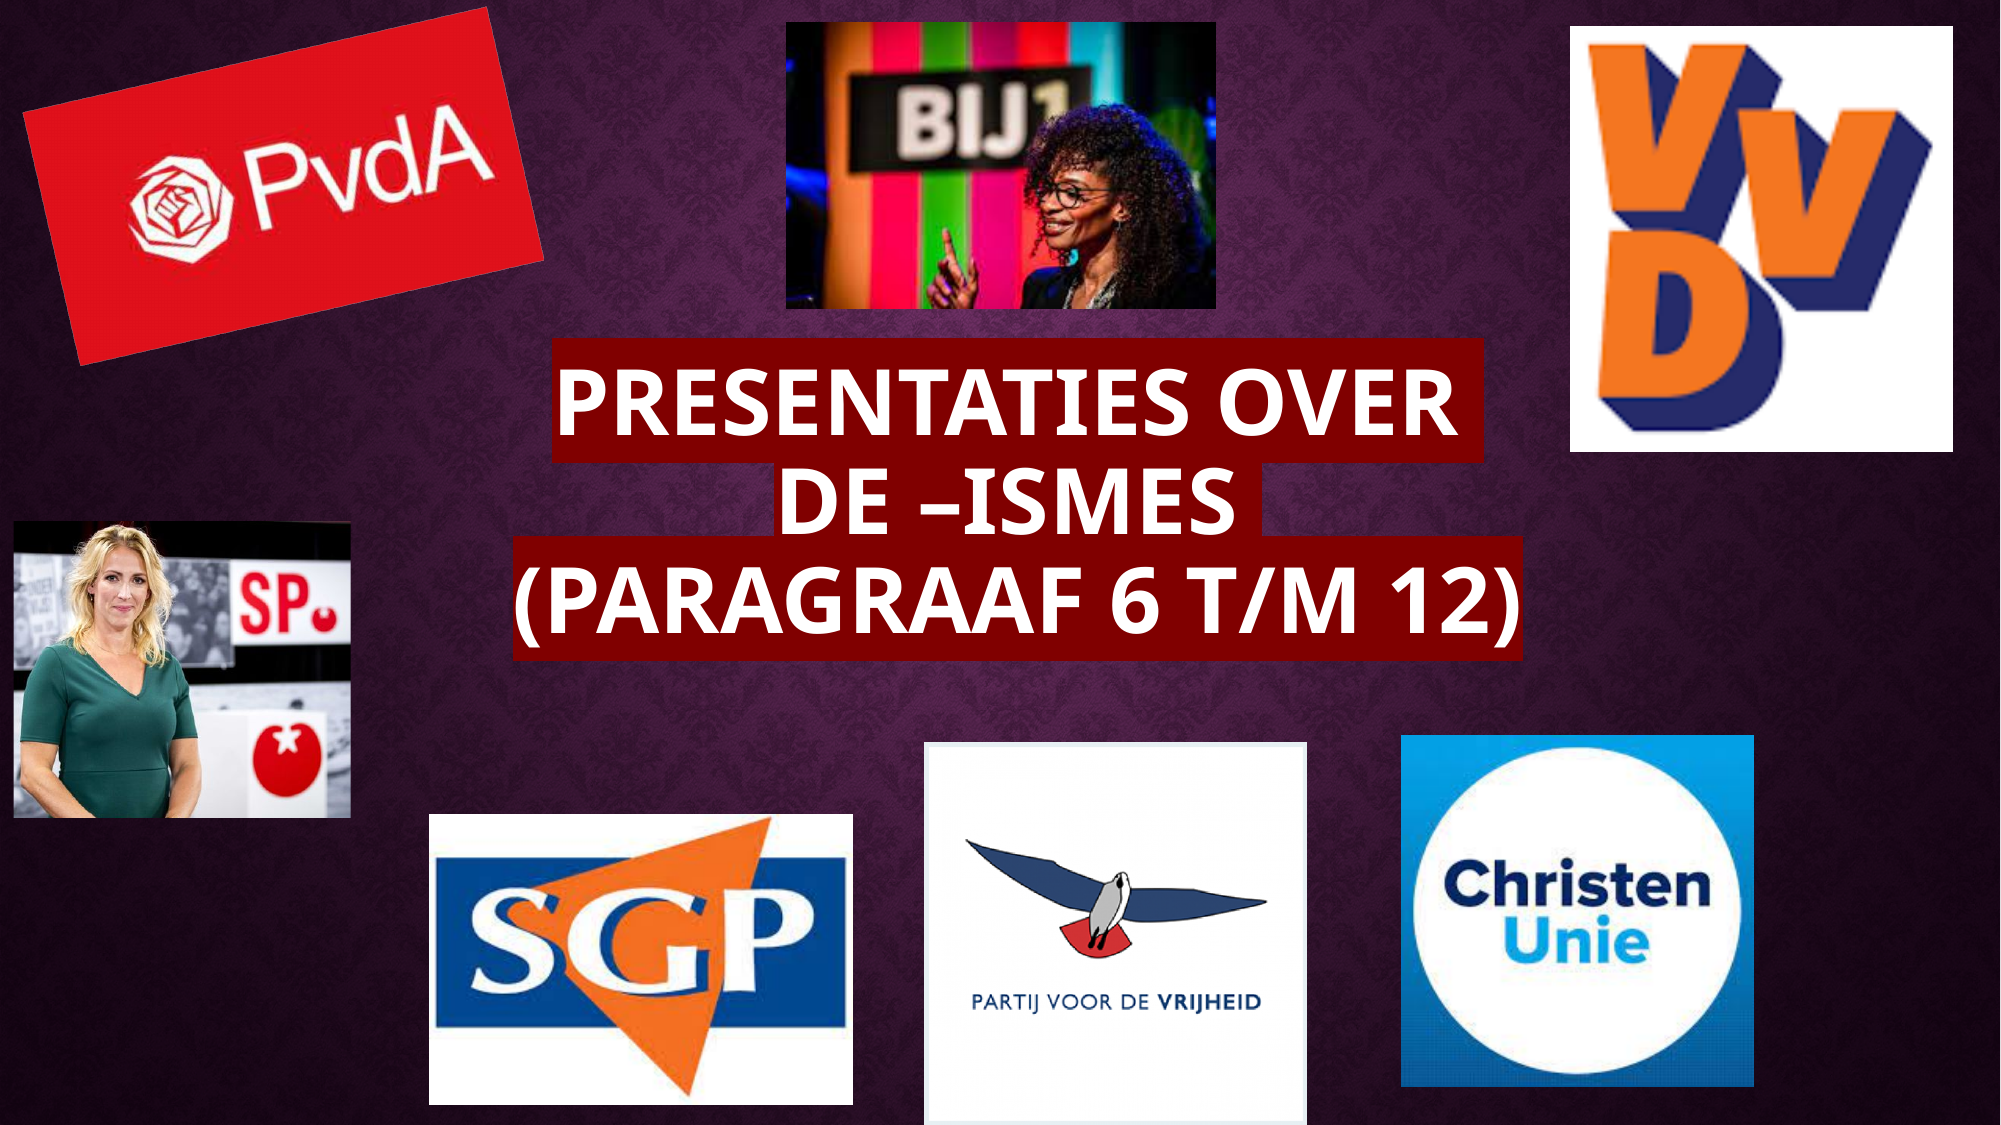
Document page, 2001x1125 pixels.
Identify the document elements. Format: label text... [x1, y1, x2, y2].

picture [924, 742, 1308, 1125]
picture [24, 8, 543, 365]
picture [1401, 747, 1754, 1088]
picture [13, 521, 352, 818]
title Presentaties over de –ismes (paragraaf 6 t/m 12) [429, 273, 1607, 737]
picture [428, 813, 854, 1106]
picture [785, 22, 1217, 310]
picture [1404, 880, 1411, 910]
picture [1570, 25, 1954, 452]
